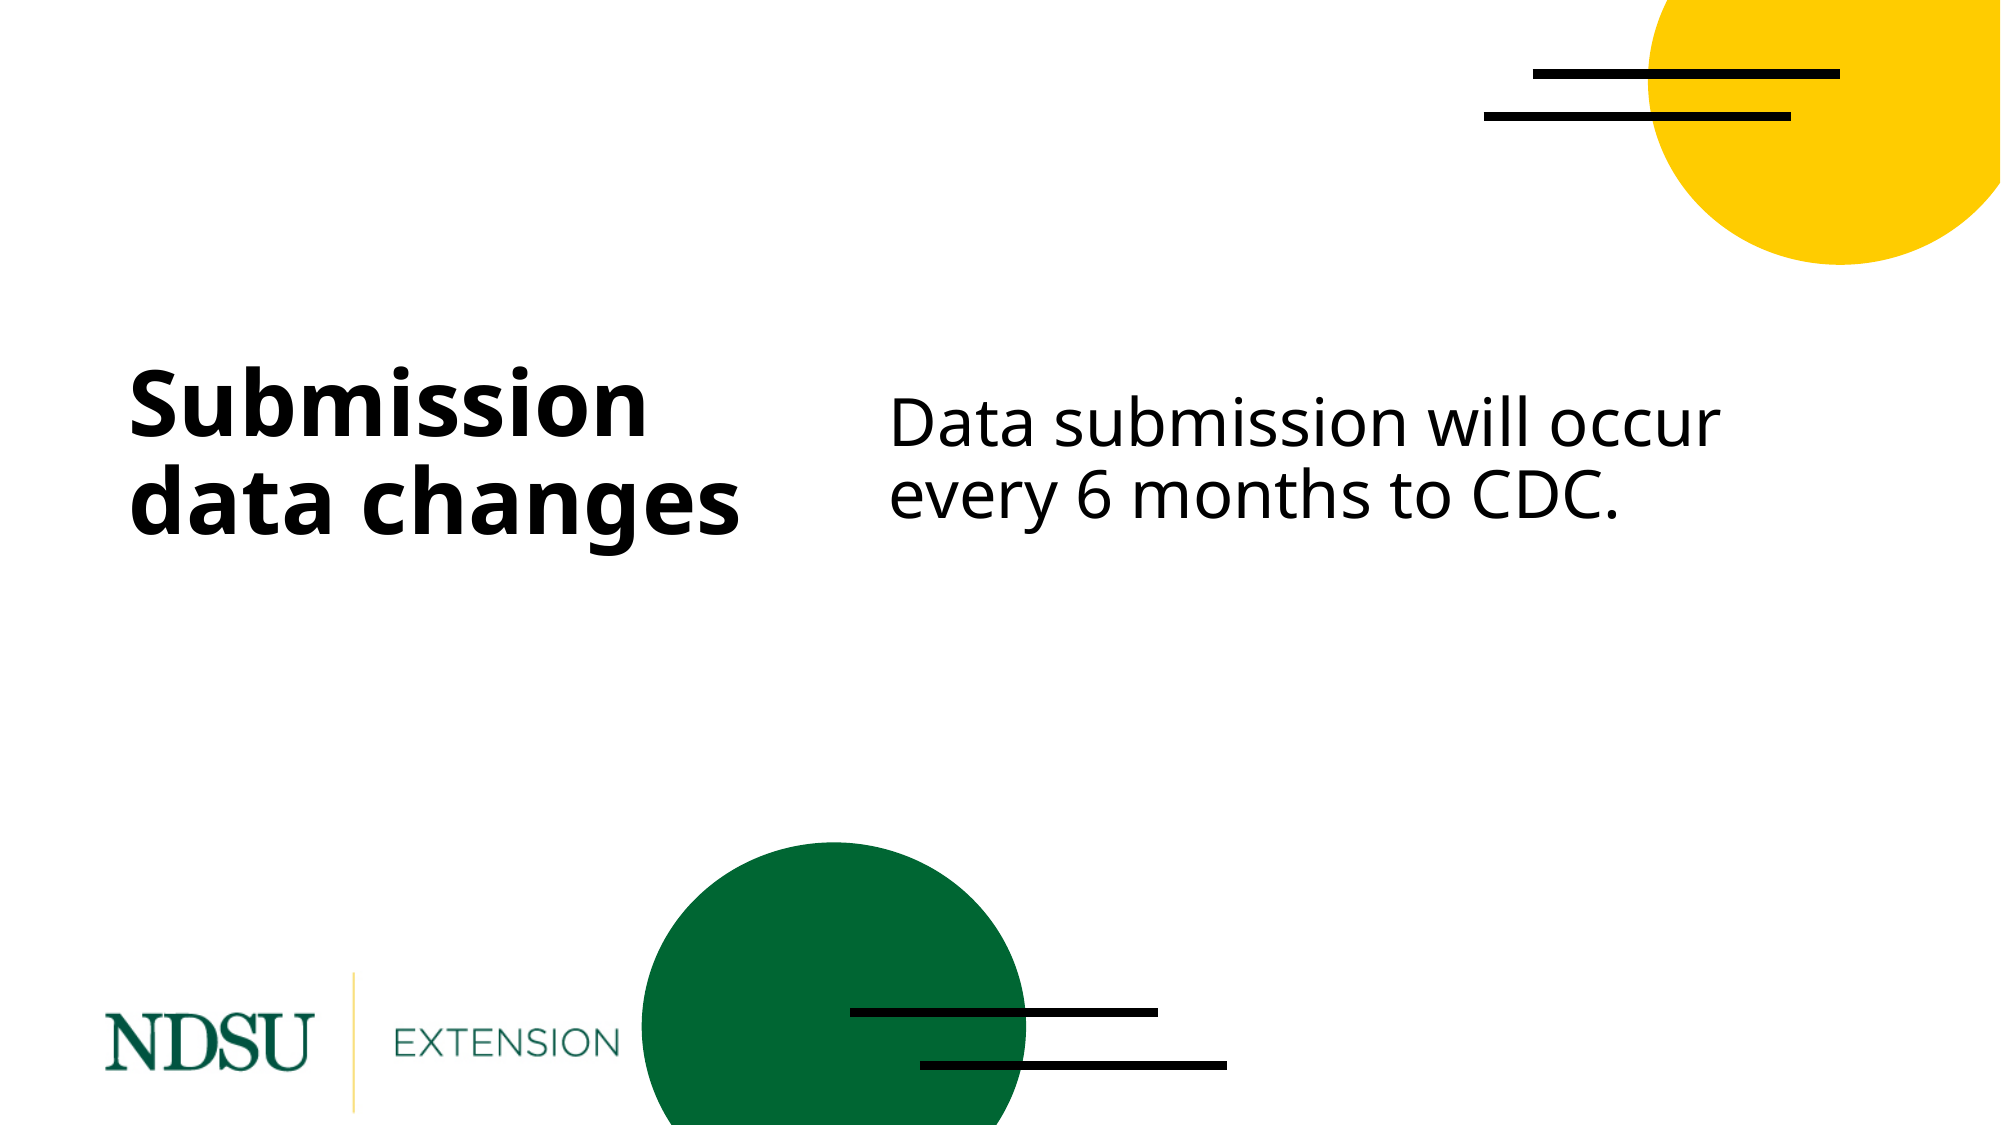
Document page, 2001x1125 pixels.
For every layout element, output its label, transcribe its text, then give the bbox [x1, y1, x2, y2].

title Submission data changes [113, 299, 759, 563]
list Data submission will occur every 6 months to CDC. [874, 381, 1887, 563]
picture [105, 970, 620, 1115]
